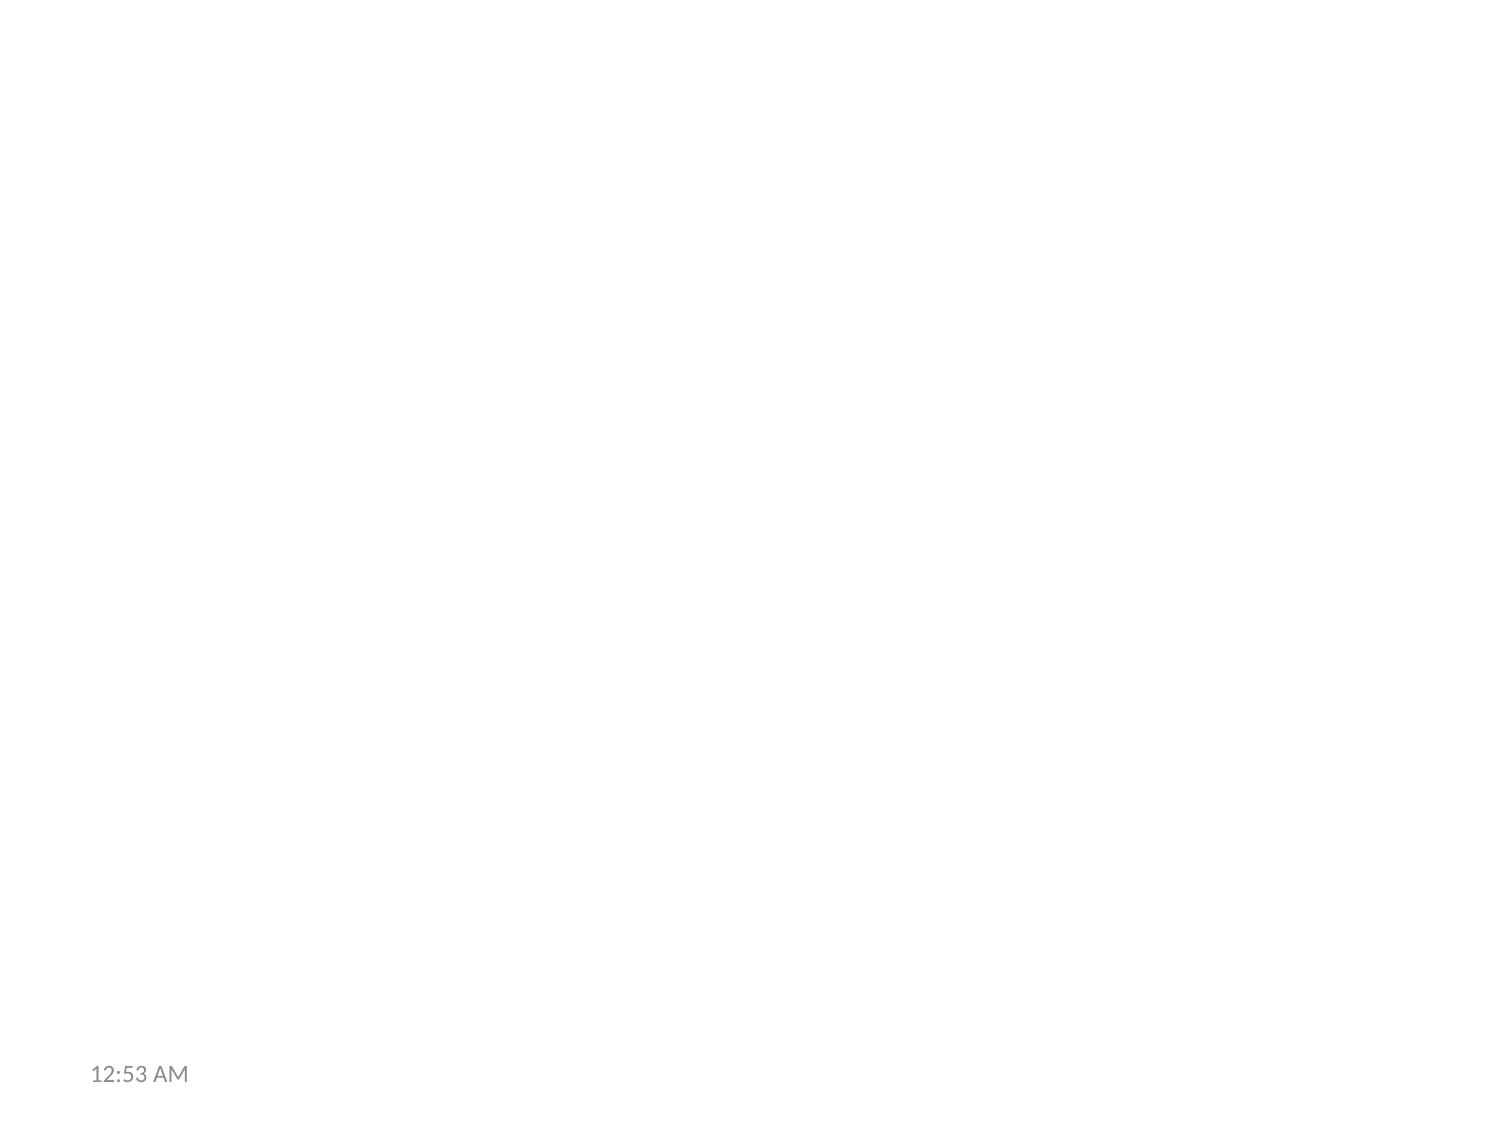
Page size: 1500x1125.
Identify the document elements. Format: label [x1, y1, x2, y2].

slide_number [75, 1042, 425, 1103]
